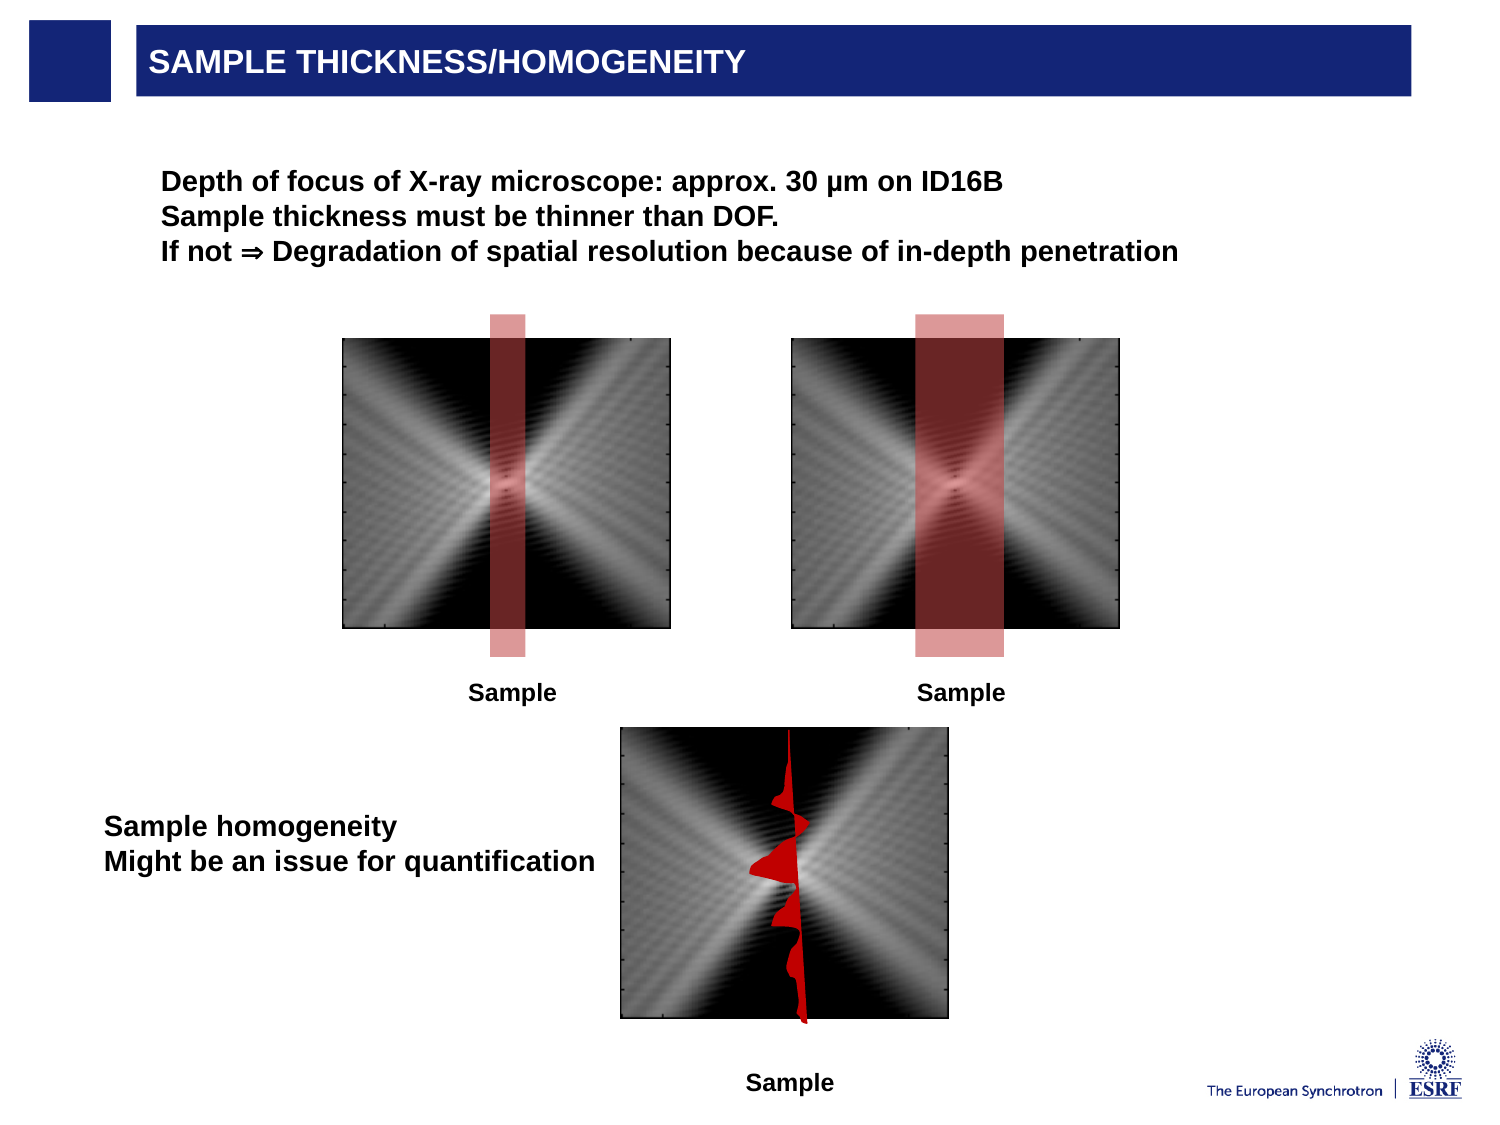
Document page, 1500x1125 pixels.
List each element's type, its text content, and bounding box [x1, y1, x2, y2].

text_box Sample [453, 668, 573, 714]
text_box [913, 312, 1006, 336]
text_box Depth of focus of X-ray microscope: approx. 30 µm on ID16B Sample thickness must be thinner than DOF. If not  Degradation of spatial resolution because of in-depth penetration [146, 154, 1195, 275]
picture [1175, 1018, 1500, 1125]
text_box Sample [902, 668, 1022, 714]
picture [619, 727, 949, 1019]
text_box Sample [730, 1058, 850, 1104]
picture [791, 337, 1120, 629]
text_box Sample homogeneity Might be an issue for quantification [89, 799, 612, 910]
title Sample thickness/homogeneity [136, 25, 1412, 97]
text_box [342, 314, 671, 658]
text_box [913, 637, 1006, 659]
